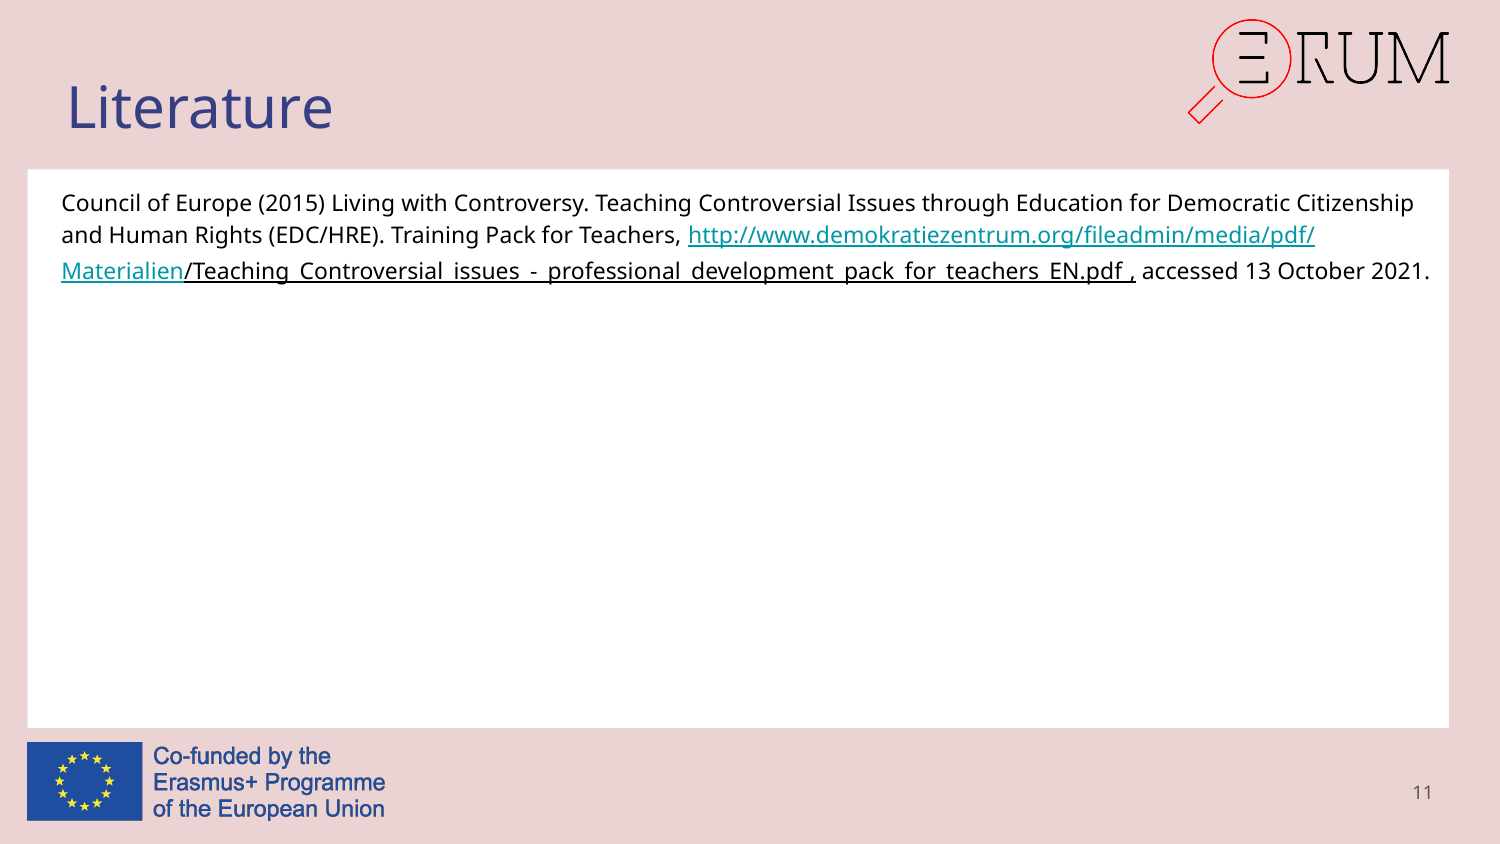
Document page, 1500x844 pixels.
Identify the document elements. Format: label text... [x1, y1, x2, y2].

picture [1136, 0, 1500, 137]
picture [27, 742, 385, 821]
title Literature [51, 55, 1168, 150]
slide_number 11 [1358, 761, 1449, 826]
list Council of Europe (2015) Living with Controversy. Teaching Controversial Issues through Education for Democratic Citizenship and Human Rights (EDC/HRE). Training Pack for Teachers, http://www.demokratiezentrum.org/fileadmin/media/pdf/Materialien/Teaching_Controversial_issues_-_professional_development_pack_for_teachers_EN.pdf , accessed 13 October 2021. [27, 169, 1449, 729]
